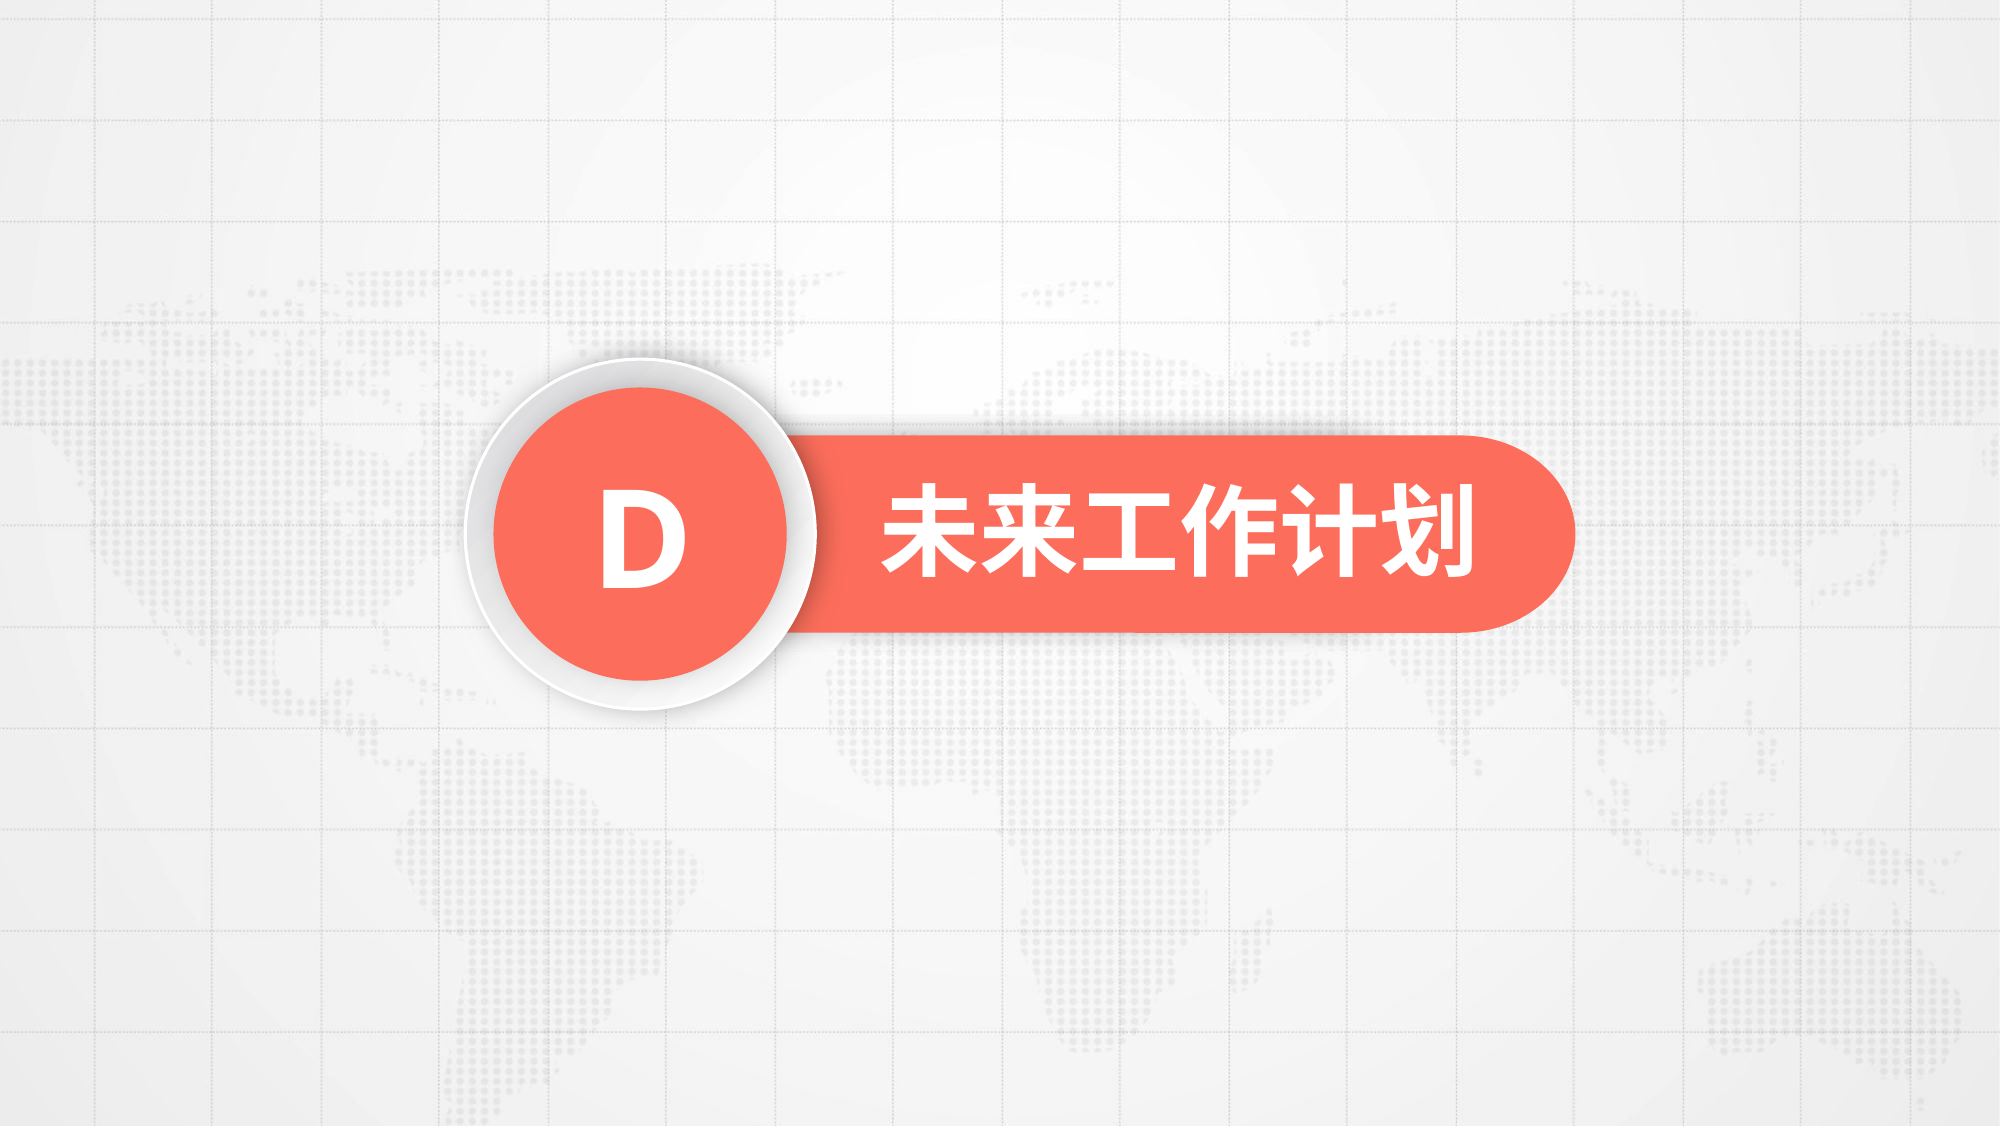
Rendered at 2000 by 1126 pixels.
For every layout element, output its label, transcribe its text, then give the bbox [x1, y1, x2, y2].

text_box D [577, 443, 709, 623]
picture [0, 0, 2000, 1126]
text_box [464, 358, 817, 711]
text_box [810, 434, 1577, 634]
text_box [492, 386, 788, 682]
text_box 未来工作计划 [865, 461, 1541, 596]
